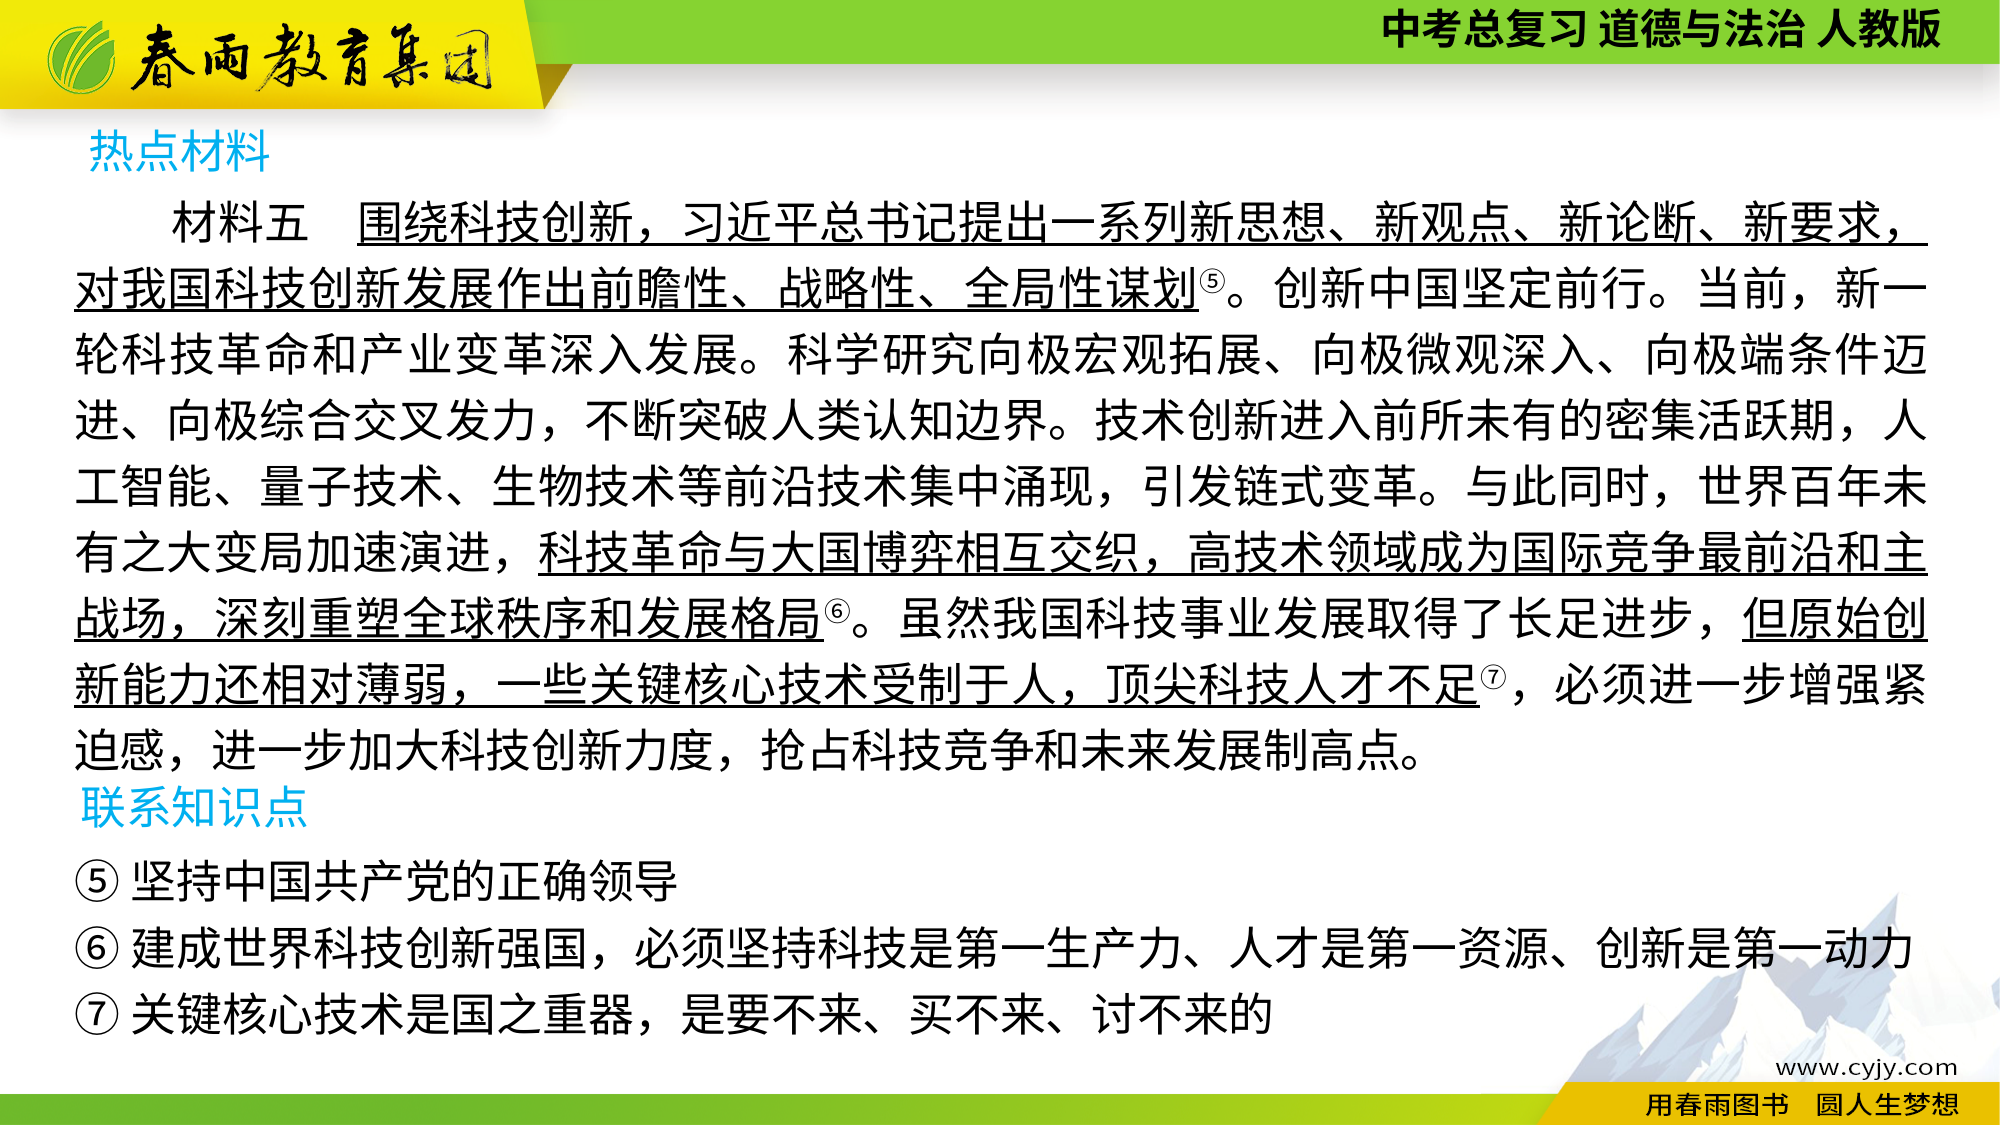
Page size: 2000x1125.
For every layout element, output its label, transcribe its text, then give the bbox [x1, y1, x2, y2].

picture [0, 0, 2000, 1125]
text_box 联系知识点 [65, 771, 325, 841]
list 材料五 围绕科技创新，习近平总书记提出一系列新思想、新观点、新论断、新要求，对我国科技创新发展作出前瞻性、战略性、全局性谋划⑤。创新中国坚定前行。当前，新一轮科技革命和产业变革深入发展。科学研究向极宏观拓展、向极微观深入、向极端条件迈进、向极综合交叉发力，不断突破人类认知边界。技术创新进入前所未有的密集活跃期，人工智能、量子技术、生物技术等前沿技术集中涌现，引发链式变革。与此同时，世界百年未有之大变局加速演进，科技革命与大国博弈相互交织，高技术领域成为国际竞争最前沿和主战场，深刻重塑全球秩序和发展格局⑥。虽然我国科技事业发展取得了长足进步，但原始创新能力还相对薄弱，一些关键核心技术受制于人，顶尖科技人才不足⑦，必须进一步增强紧迫感，进一步加大科技创新力度，抢占科技竞争和未来发展制高点。 ⑤坚持中国共产党的正确领导 ⑥建成世界科技创新强国，必须坚持科技是第一生产力、人才是第一资源、创新是第一动力 ⑦关键核心技术是国之重器，是要不来、买不来、讨不来的 [59, 175, 1944, 1057]
text_box 热点材料 [74, 115, 287, 185]
